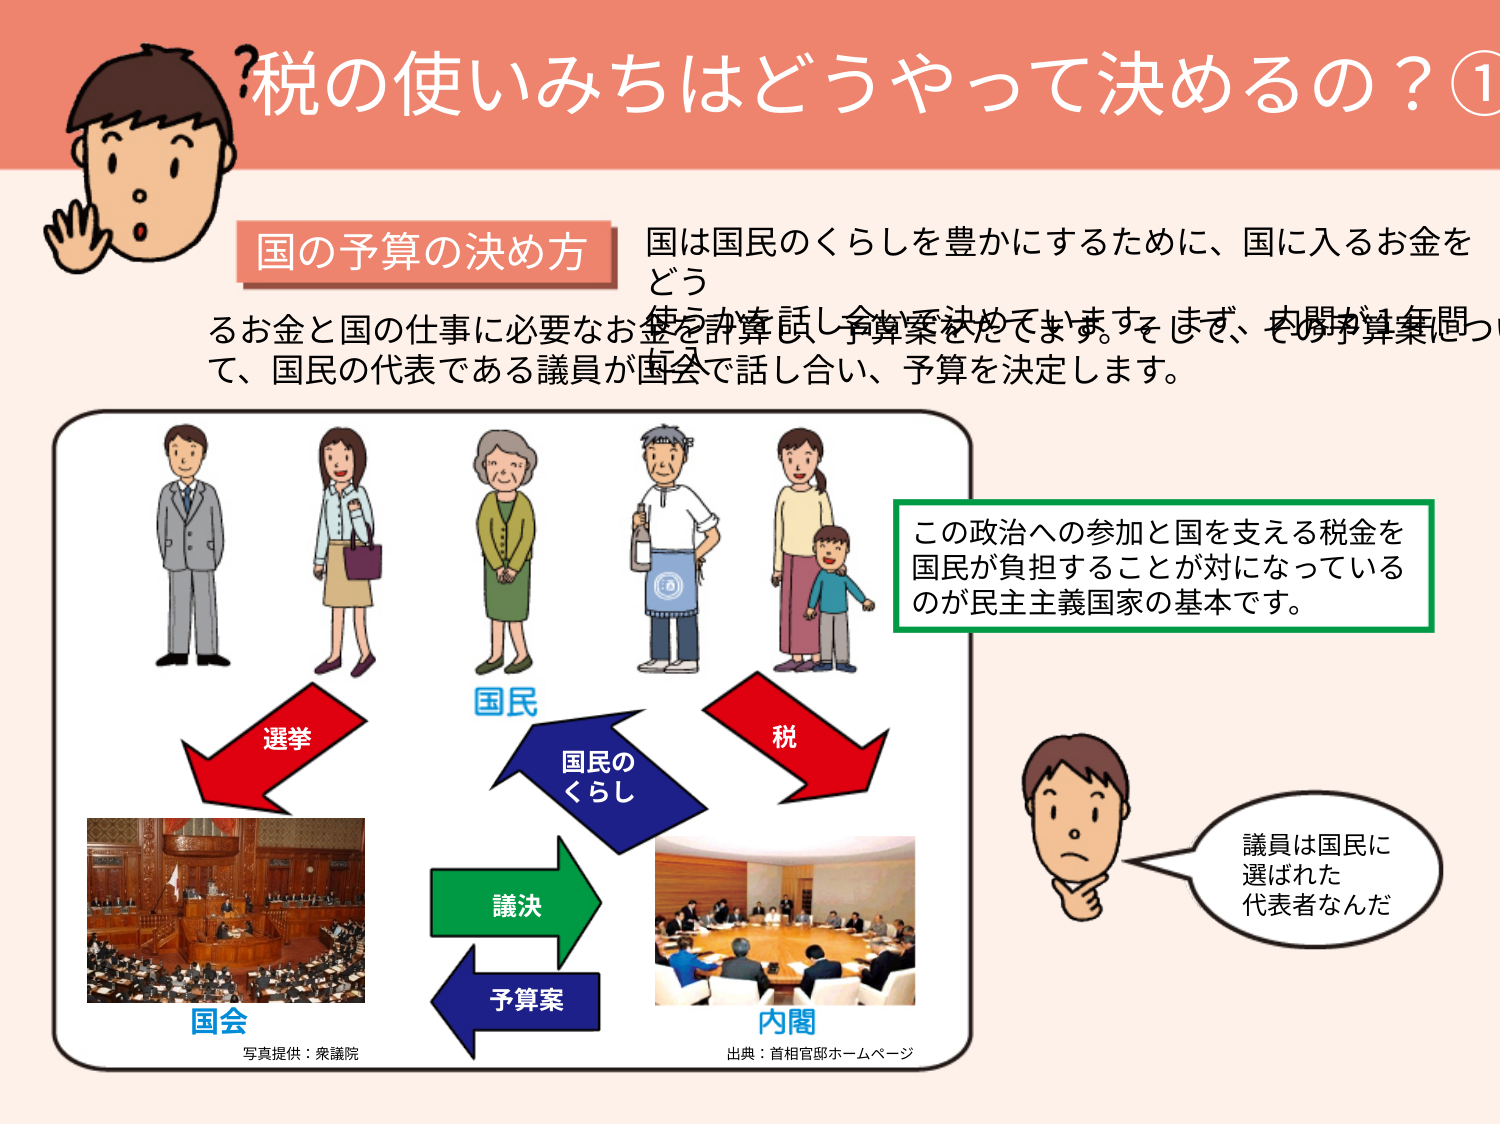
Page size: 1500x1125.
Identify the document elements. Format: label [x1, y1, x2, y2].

text_box [427, 835, 606, 941]
picture [0, 0, 1500, 1125]
text_box [1121, 786, 1448, 953]
text_box [34, 30, 1500, 929]
text_box [891, 496, 1436, 634]
